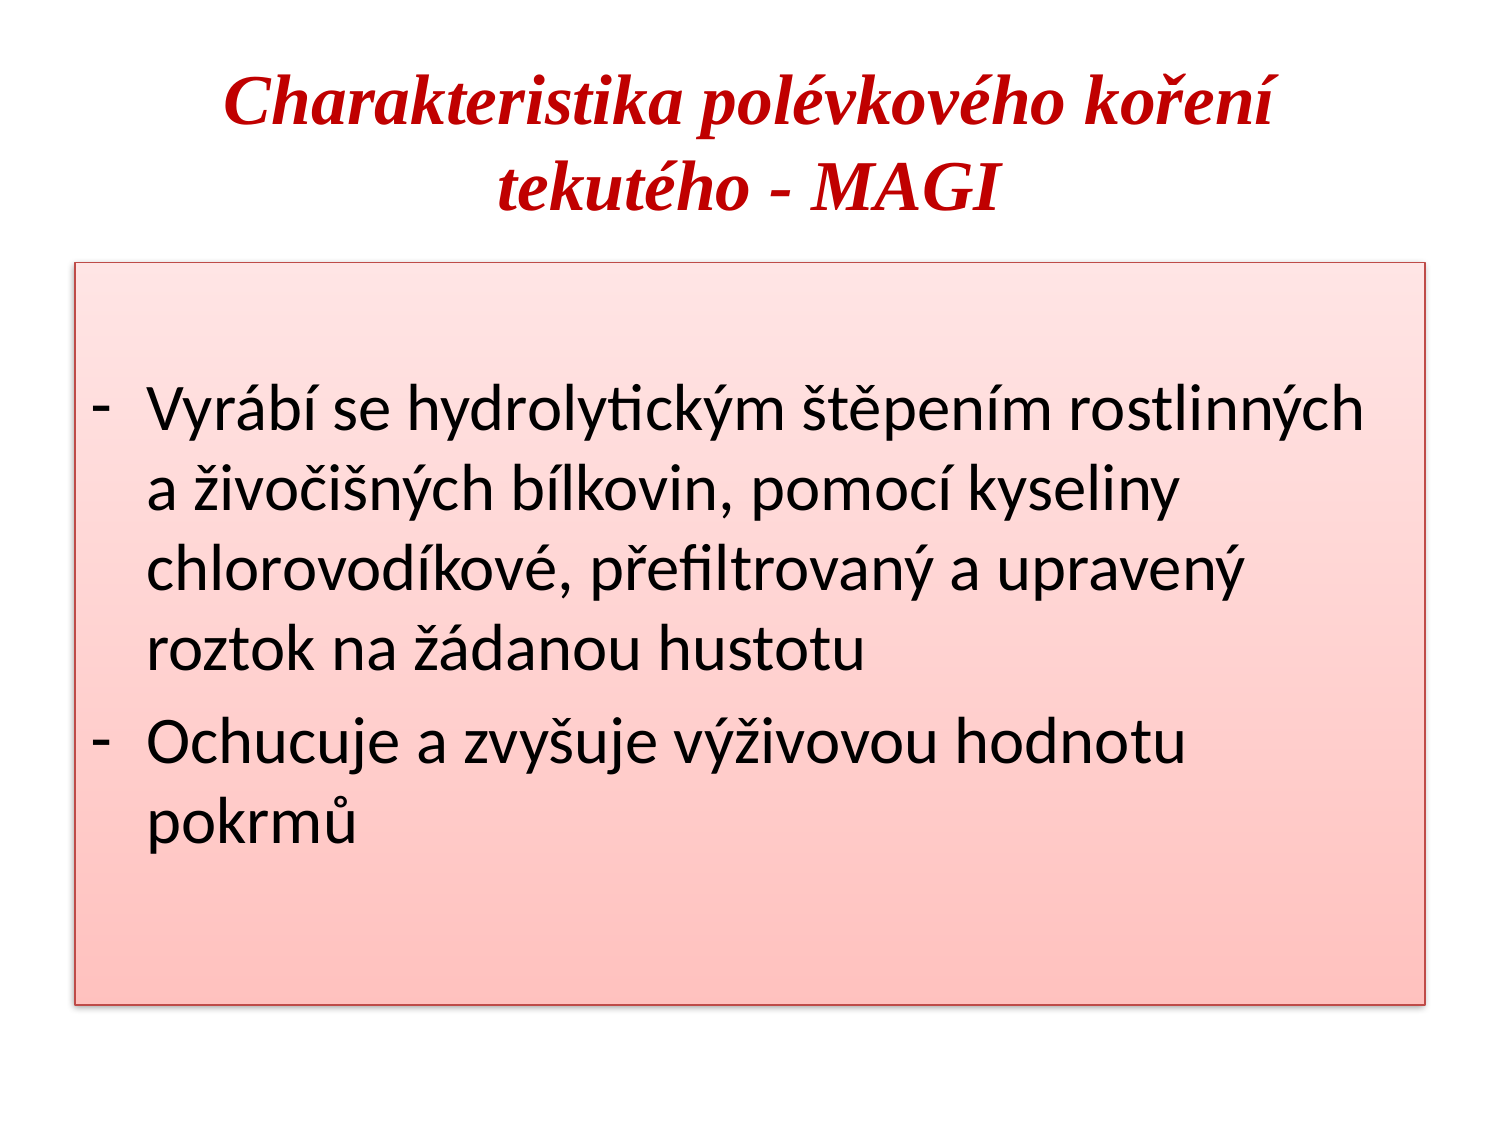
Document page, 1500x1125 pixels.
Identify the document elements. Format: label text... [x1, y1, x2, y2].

list Vyrábí se hydrolytickým štěpením rostlinných a živočišných bílkovin, pomocí kyseliny chlorovodíkové, přefiltrovaný a upravený roztok na žádanou hustotu Ochucuje a zvyšuje výživovou hodnotu pokrmů [74, 262, 1426, 1006]
title Charakteristika polévkového koření tekutého - MAGI [75, 45, 1425, 233]
